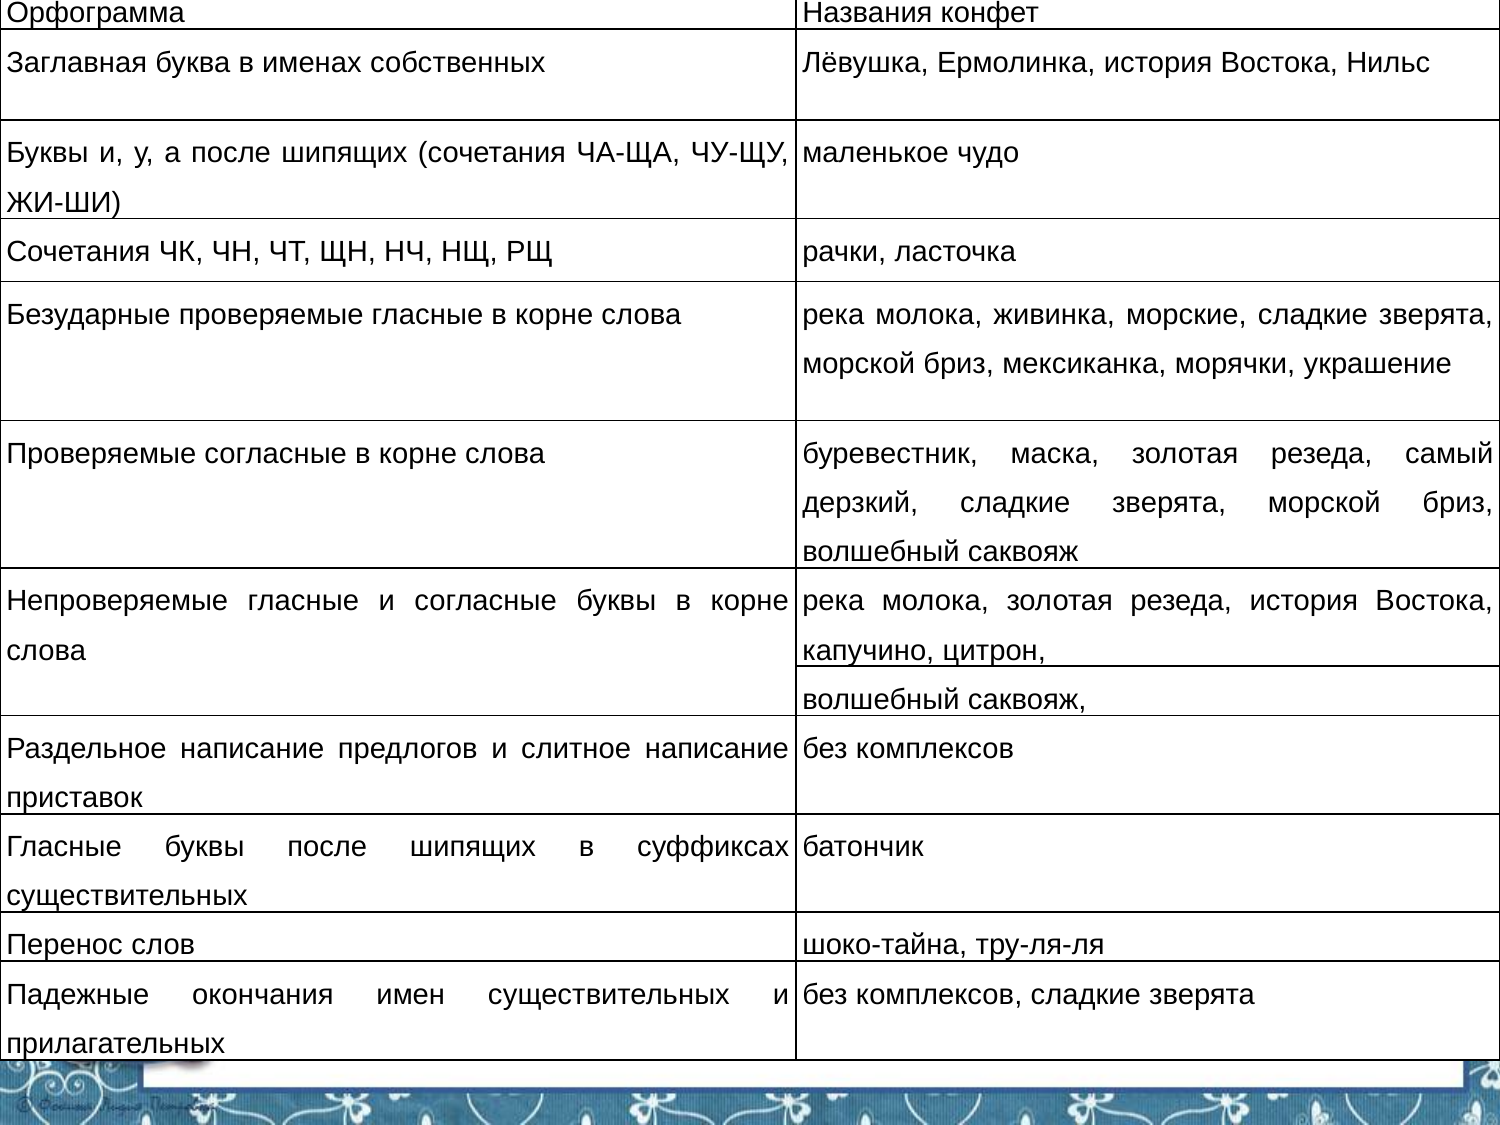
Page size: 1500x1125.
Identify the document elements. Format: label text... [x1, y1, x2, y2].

table_header Орфограмма [1, 0, 795, 28]
table_cell Раздельное написание предлогов и слитное написание приставок [1, 716, 795, 813]
table_cell Падежные окончания имен существительных и прилагательных [1, 962, 795, 1059]
table_cell Сочетания ЧК, ЧН, ЧТ, ЩН, НЧ, НЩ, РЩ [1, 219, 795, 281]
table_cell Заглавная буква в именах собственных [1, 30, 795, 119]
table_header Названия конфет [797, 0, 1499, 28]
table_cell река молока, живинка, морские, сладкие зверята, морской бриз, мексиканка, морячки, украшение [797, 282, 1499, 420]
table_cell волшебный саквояж, [797, 667, 1499, 715]
table_cell река молока, золотая резеда, история Востока, капучино, цитрон, [797, 569, 1499, 665]
table_cell Перенос слов [1, 913, 795, 960]
table_cell без комплексов, сладкие зверята [797, 962, 1499, 1059]
table_cell Безударные проверяемые гласные в корне слова [1, 282, 795, 420]
table_cell Проверяемые согласные в корне слова [1, 421, 795, 567]
table_cell Лёвушка, Ермолинка, история Востока, Нильс [797, 30, 1499, 119]
table_cell Буквы и, у, а после шипящих (сочетания ЧА-ЩА, ЧУ-ЩУ, ЖИ-ШИ) [1, 121, 795, 218]
table_cell рачки, ласточка [797, 219, 1499, 281]
picture [0, 1061, 1500, 1125]
table_cell без комплексов [797, 716, 1499, 813]
table_cell батончик [797, 815, 1499, 911]
table_cell Непроверяемые гласные и согласные буквы в корне слова [1, 569, 795, 715]
table_cell маленькое чудо [797, 121, 1499, 218]
table_cell шоко-тайна, тру-ля-ля [797, 913, 1499, 960]
table_cell Гласные буквы после шипящих в суффиксах существительных [1, 815, 795, 911]
table_cell буревестник, маска, золотая резеда, самый дерзкий, сладкие зверята, морской бриз, волшебный саквояж [797, 421, 1499, 567]
